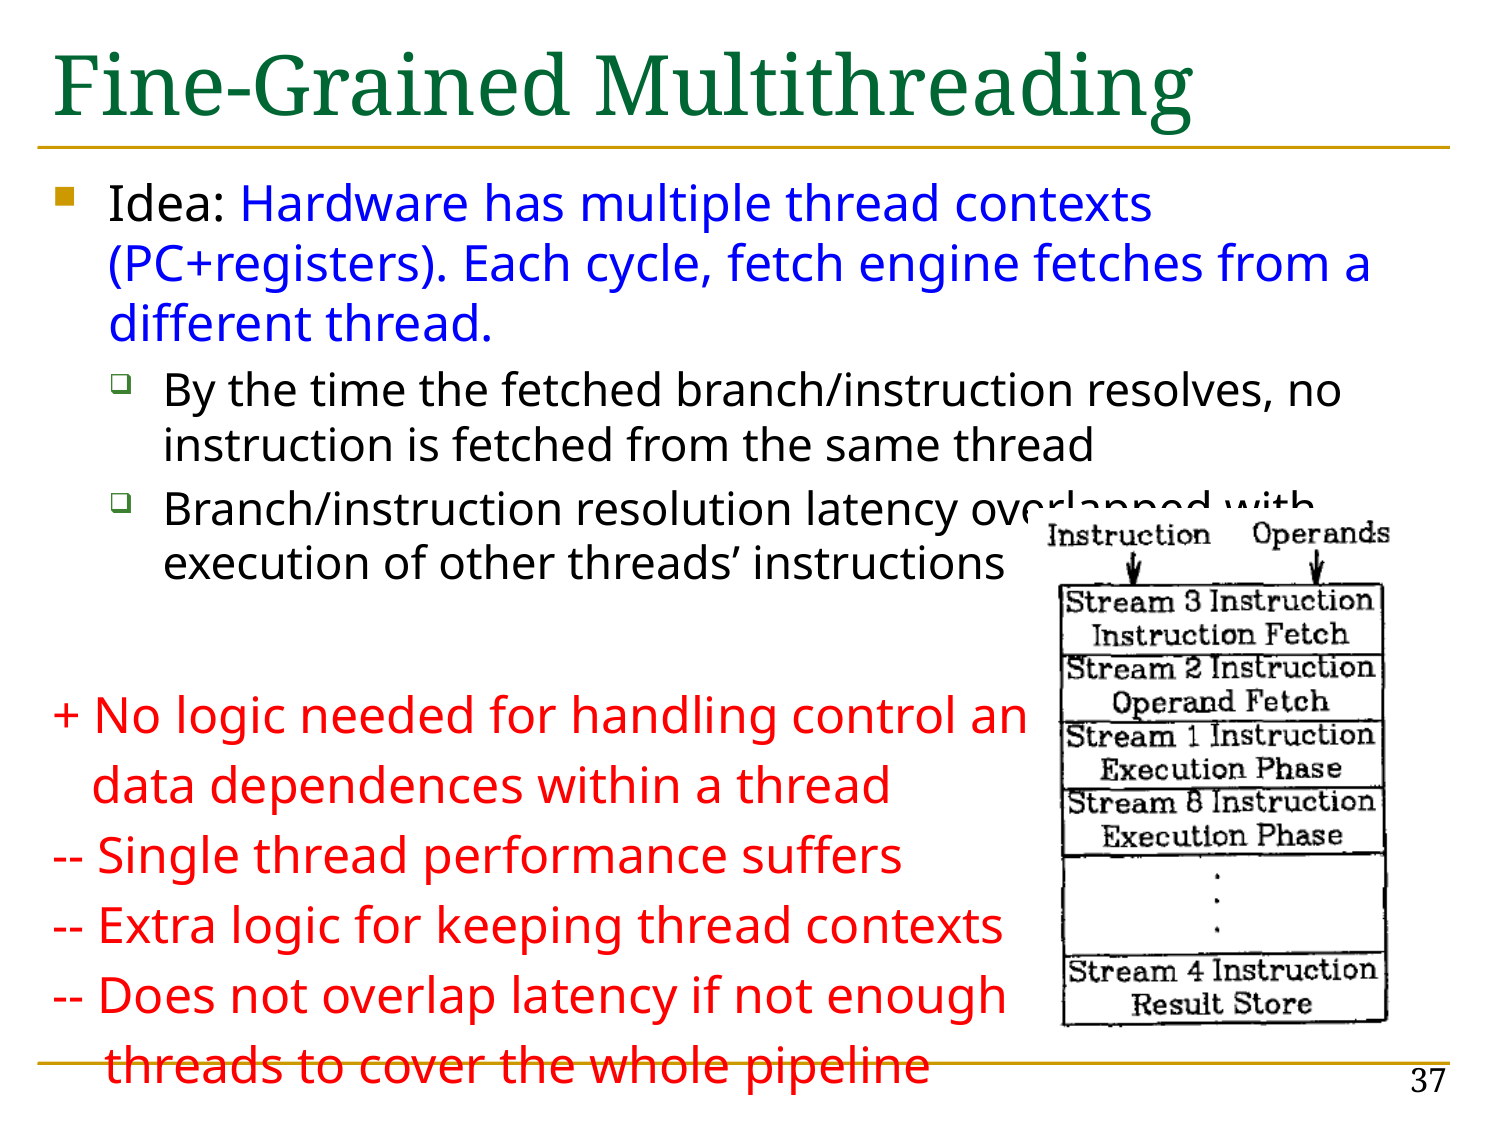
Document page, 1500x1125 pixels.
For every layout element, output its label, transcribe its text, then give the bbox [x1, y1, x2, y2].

title Fine-Grained Multithreading [37, 24, 1450, 163]
picture [1028, 508, 1419, 1037]
list Idea: Hardware has multiple thread contexts (PC+registers). Each cycle, fetch engine fetches from a different thread. By the time the fetched branch/instruction resolves, no instruction is fetched from the same thread Branch/instruction resolution latency overlapped with execution of other threads’ instructions + No logic needed for handling control and data dependences within a thread -- Single thread performance suffers -- Extra logic for keeping thread contexts -- Does not overlap latency if not enough threads to cover the whole pipeline [37, 163, 1500, 1016]
slide_number 37 [1111, 1036, 1462, 1112]
